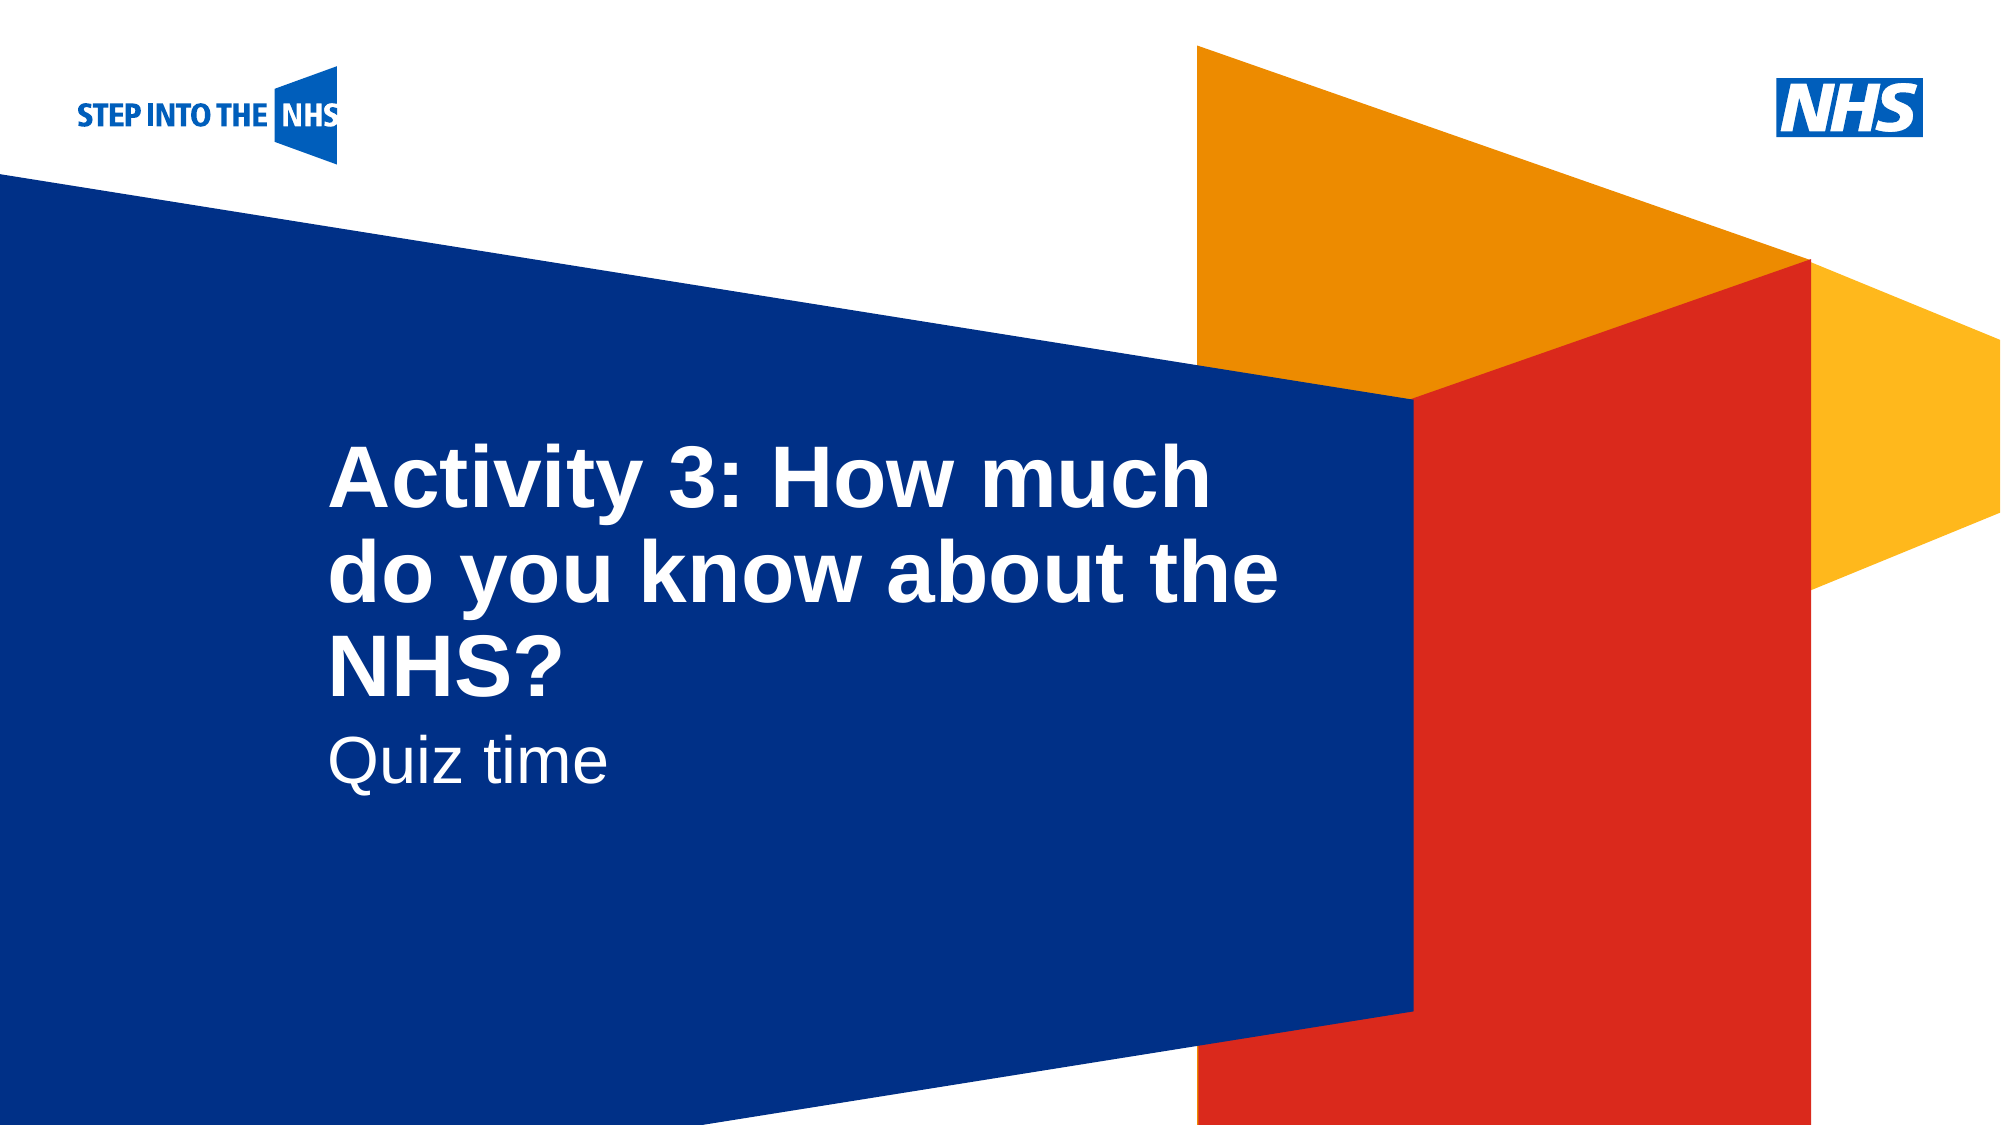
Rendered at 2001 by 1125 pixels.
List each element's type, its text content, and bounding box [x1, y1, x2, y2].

list Activity 3: How much do you know about the NHS? Quiz time [327, 431, 1336, 925]
